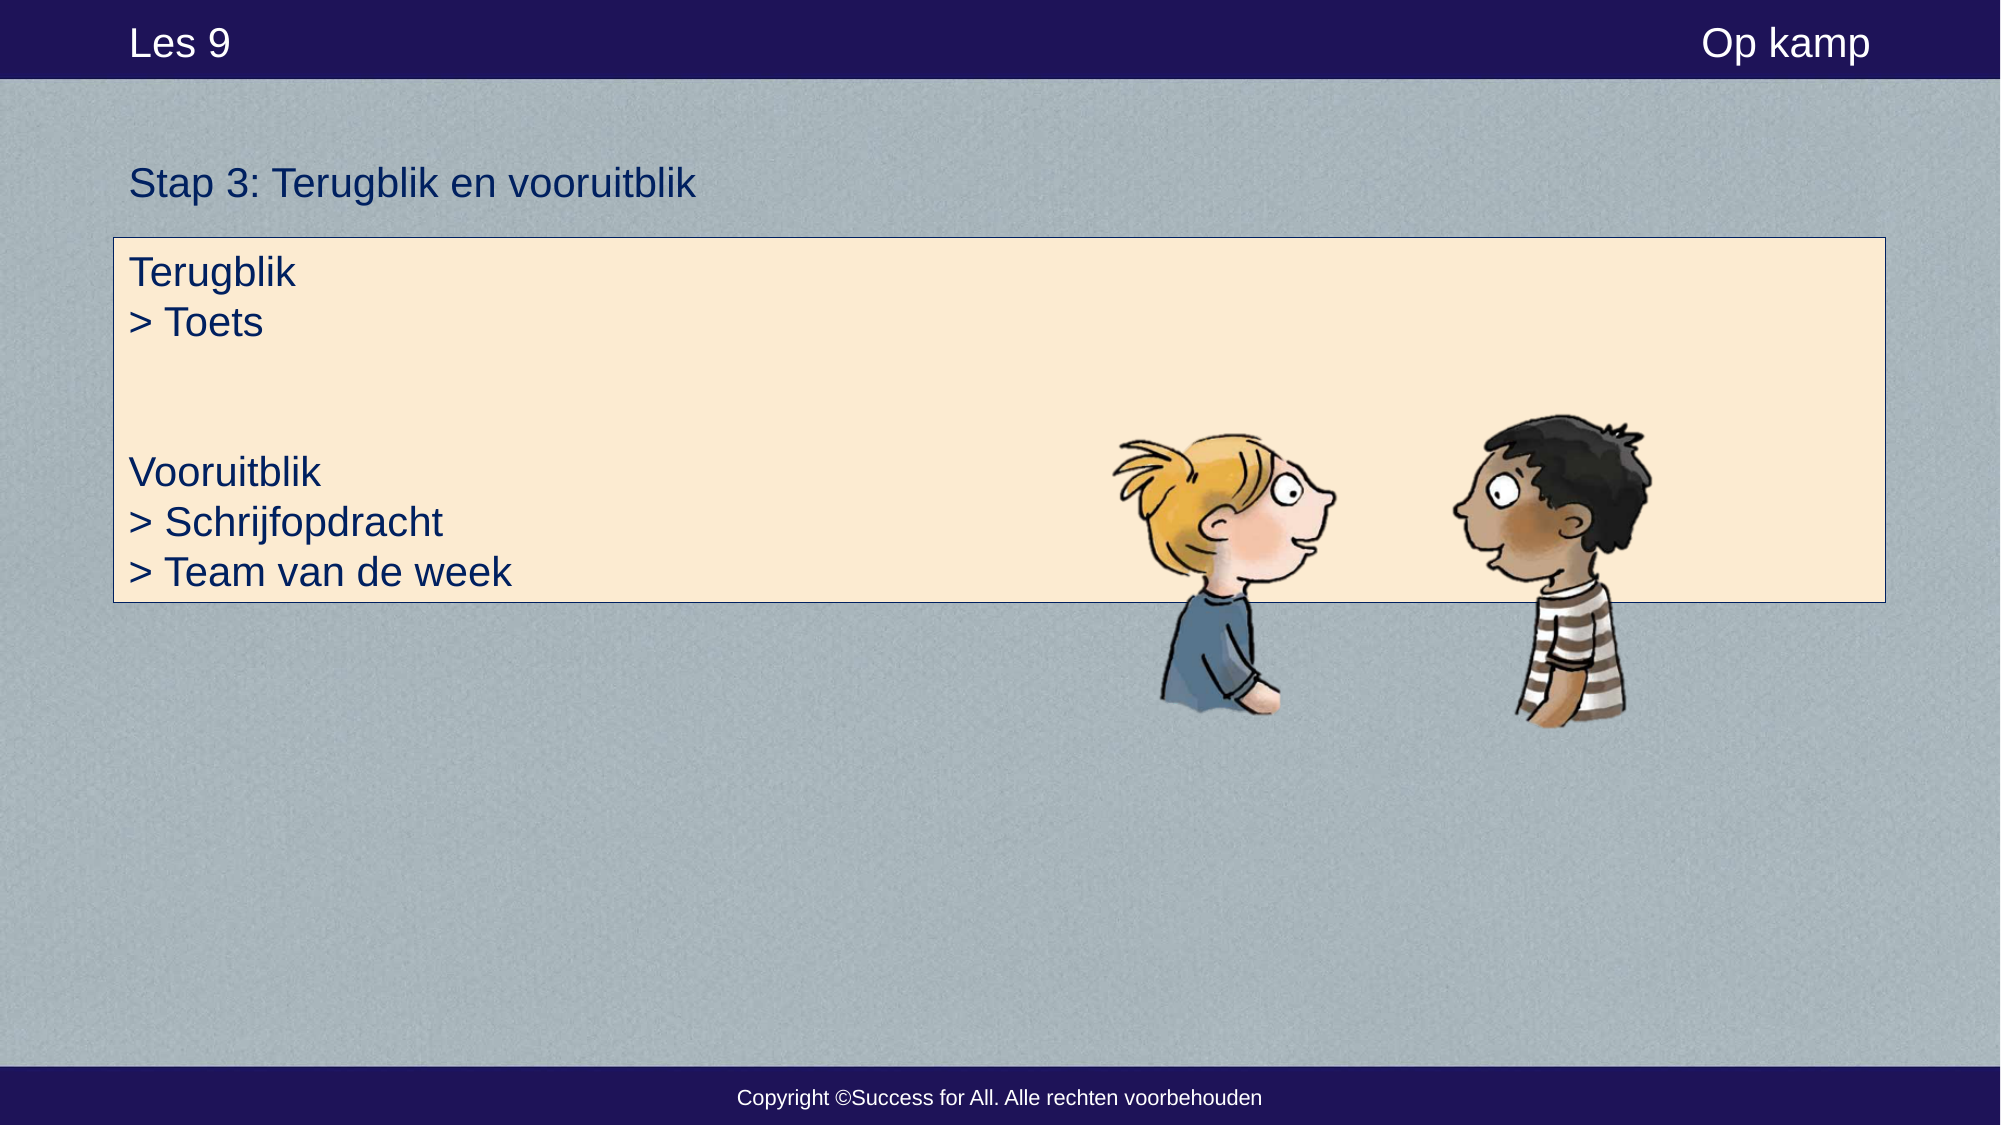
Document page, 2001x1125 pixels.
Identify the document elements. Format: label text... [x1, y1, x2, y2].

picture [0, 0, 2001, 1125]
text_box Terugblik > Toets Vooruitblik > Schrijfopdracht > Team van de week [113, 237, 1886, 603]
text_box Op kamp [999, 8, 1886, 73]
text_box Stap 3: Terugblik en vooruitblik [113, 148, 1635, 214]
text_box Copyright ©Success for All. Alle rechten voorbehouden [0, 1076, 2000, 1125]
text_box Les 9 [114, 8, 354, 73]
